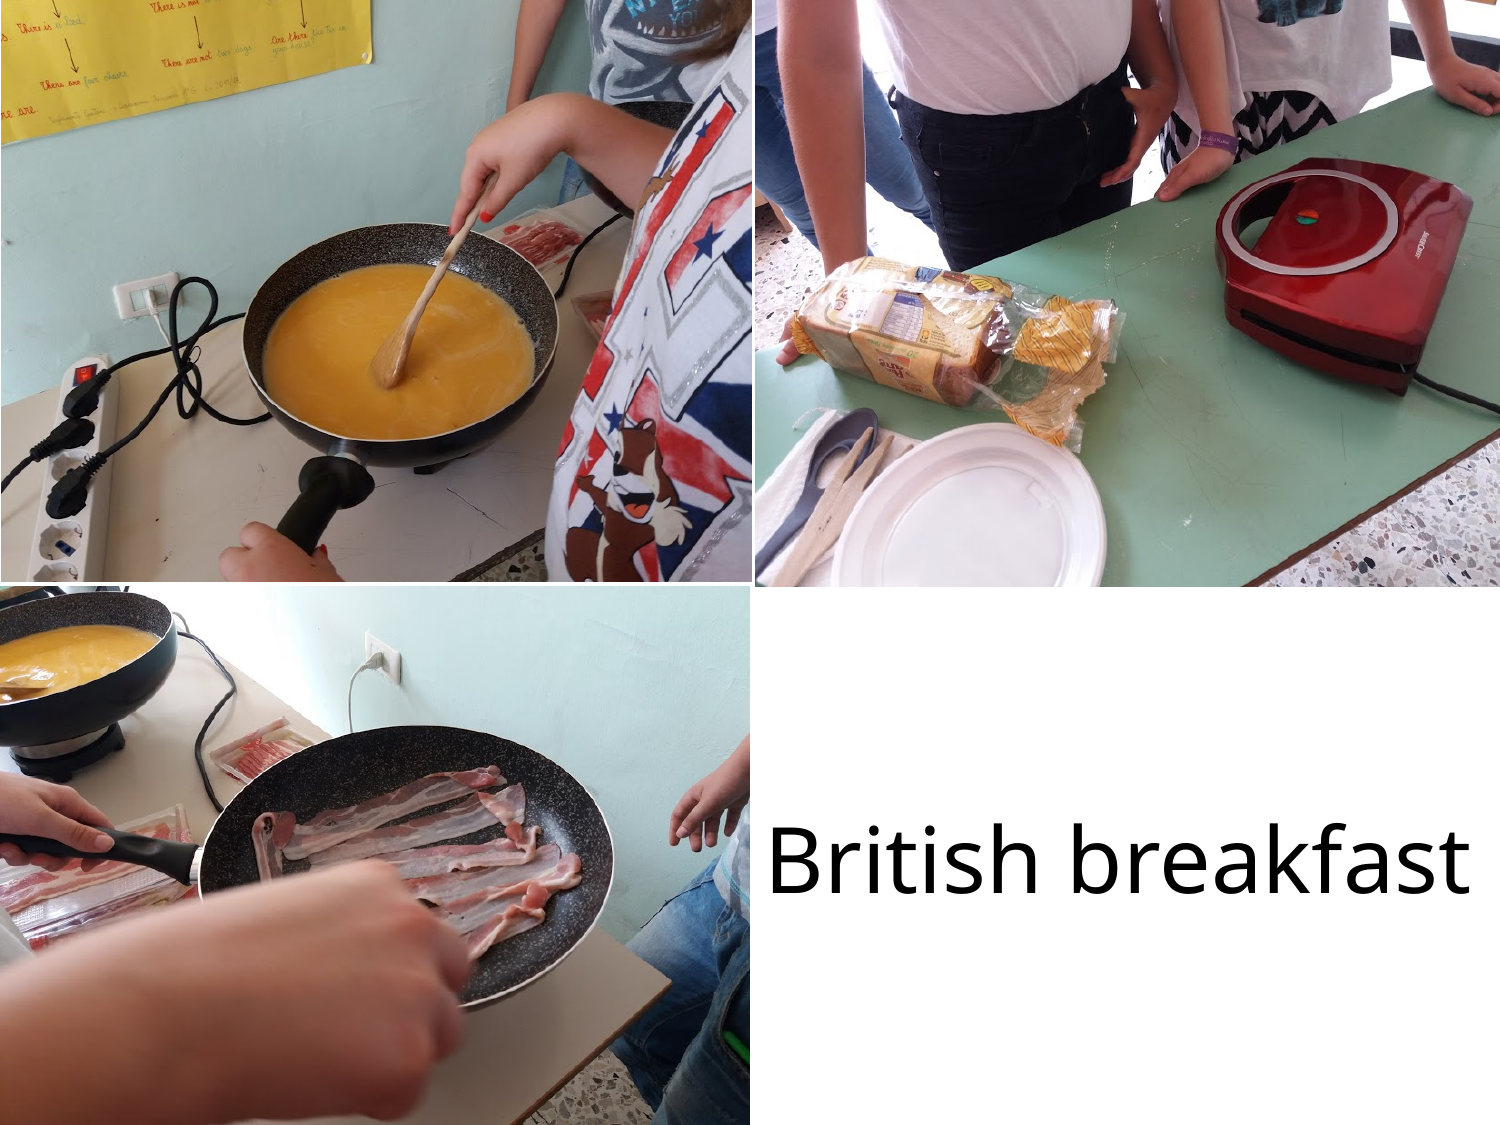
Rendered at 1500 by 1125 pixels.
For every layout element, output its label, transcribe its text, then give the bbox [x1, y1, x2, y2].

picture [0, 0, 752, 583]
text_box British breakfast [754, 794, 1500, 920]
picture [0, 585, 751, 1125]
picture [754, 0, 1500, 587]
